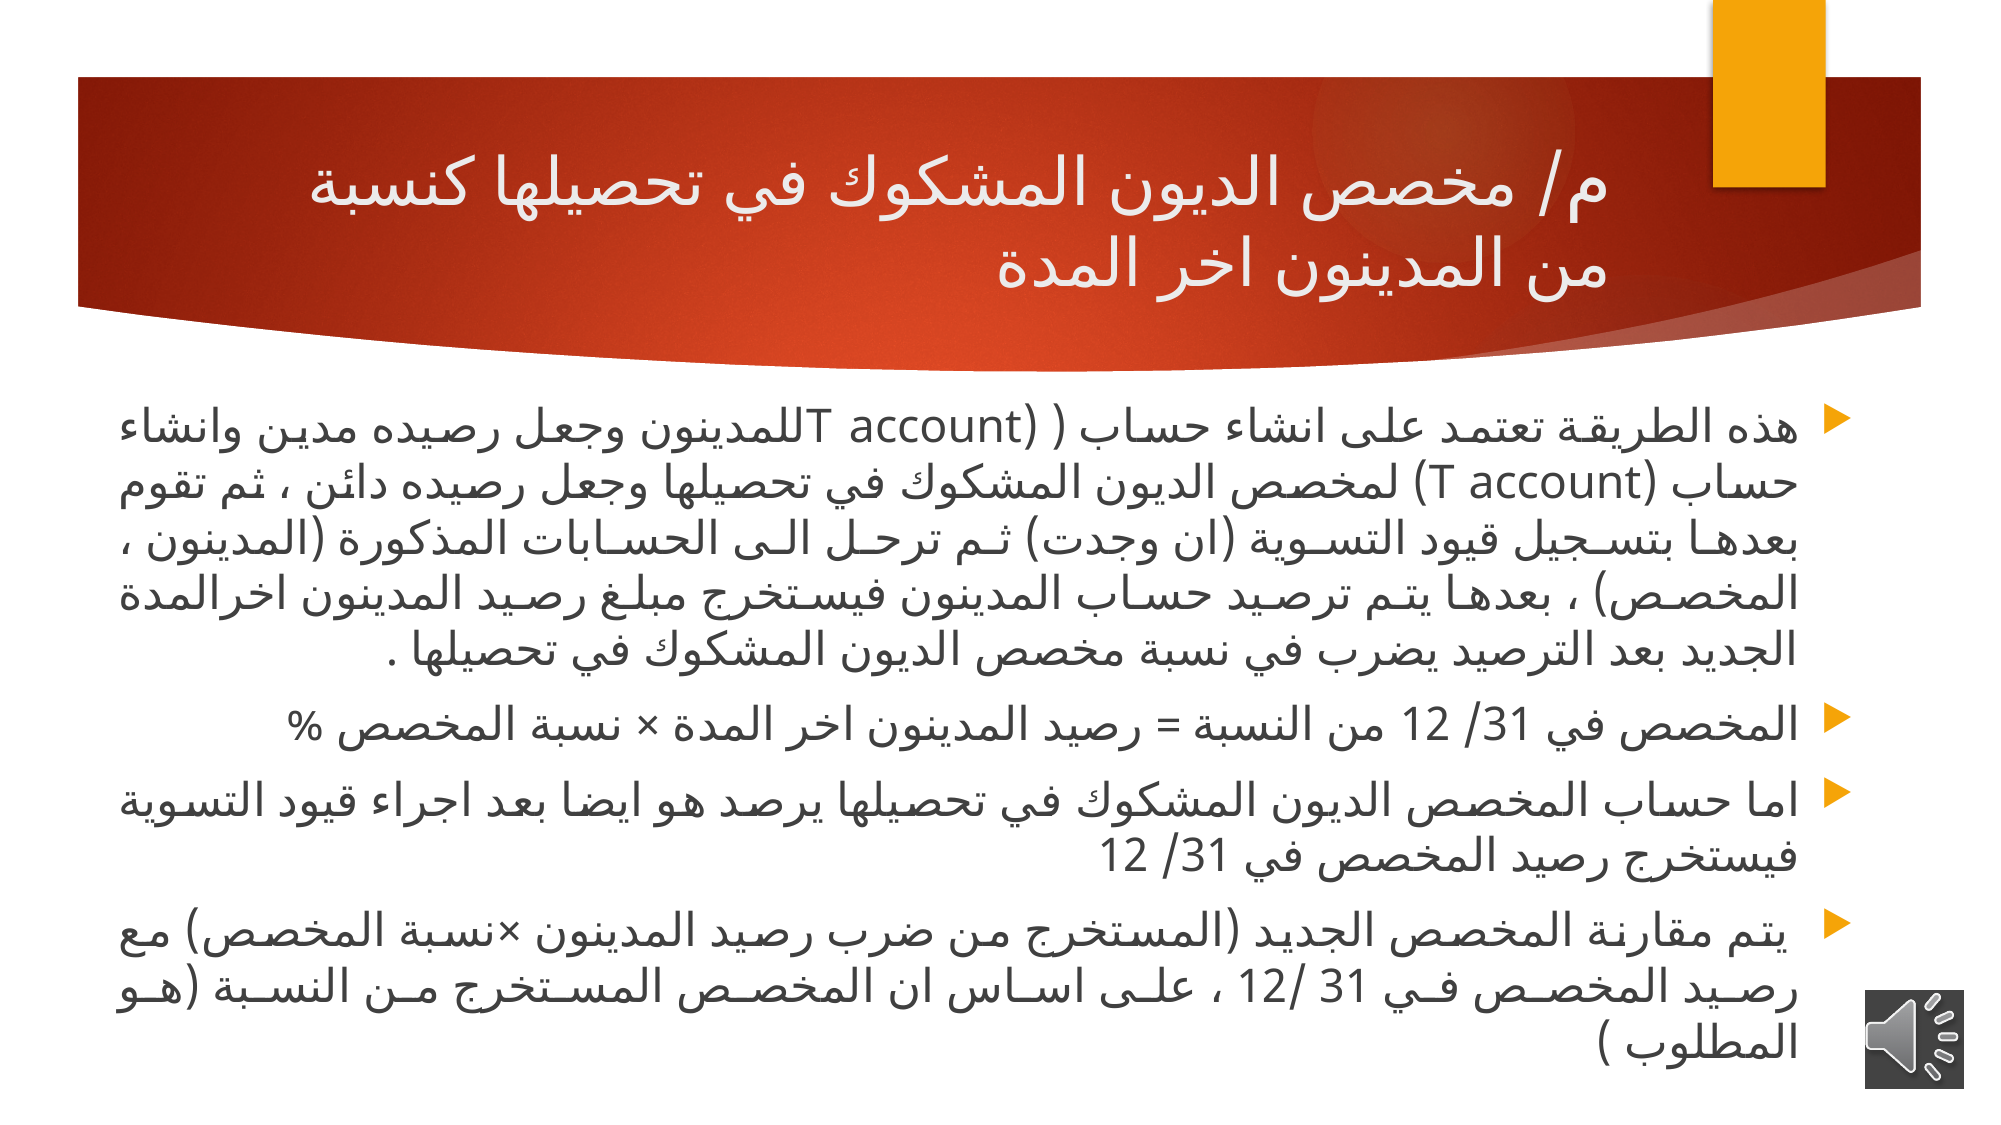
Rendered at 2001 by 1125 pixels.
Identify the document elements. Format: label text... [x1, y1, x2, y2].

title م/ مخصص الديون المشكوك في تحصيلها كنسبة من المدينون اخر المدة [189, 155, 1627, 275]
list هذه الطريقة تعتمد على انشاء حساب ( (T accountللمدينون وجعل رصيده مدين وانشاء حساب (T account) لمخصص الديون المشكوك في تحصيلها وجعل رصيده دائن ، ثم تقوم بعدها بتسجيل قيود التسوية (ان وجدت) ثم ترحل الى الحسابات المذكورة (المدينون ، المخصص) ، بعدها يتم ترصيد حساب المدينون فيستخرج مبلغ رصيد المدينون اخرالمدة الجديد بعد الترصيد يضرب في نسبة مخصص الديون المشكوك في تحصيلها . المخصص في 31/ 12 من النسبة = رصيد المدينون اخر المدة × نسبة المخصص % اما حساب المخصص الديون المشكوك في تحصيلها يرصد هو ايضا بعد اجراء قيود التسوية فيستخرج رصيد المخصص في 31/ 12 يتم مقارنة المخصص الجديد (المستخرج من ضرب رصيد المدينون ×نسبة المخصص) مع رصيد المخصص في 31 /12 ، على اساس ان المخصص المستخرج من النسبة (هو المطلوب ) [103, 388, 1868, 1082]
picture [1864, 989, 1965, 1090]
